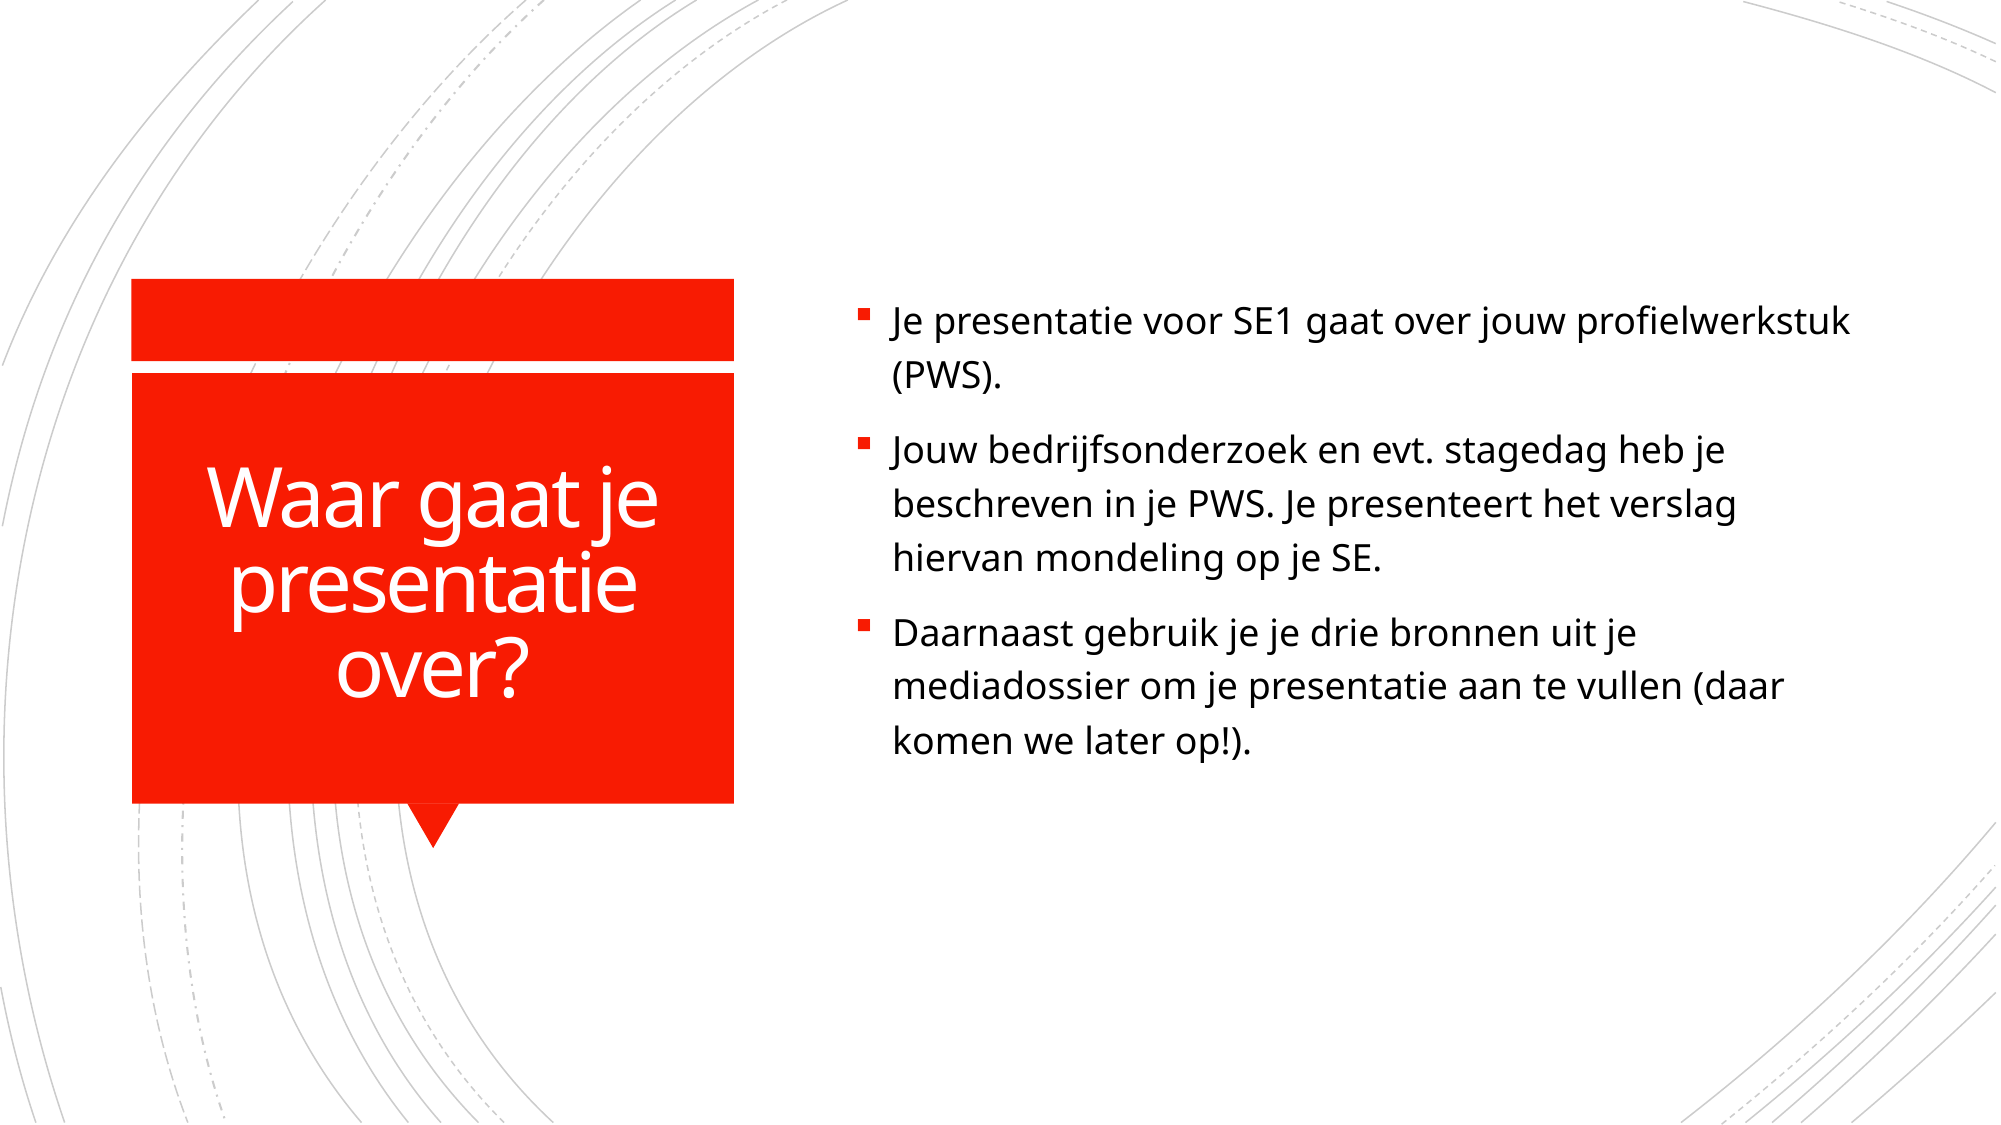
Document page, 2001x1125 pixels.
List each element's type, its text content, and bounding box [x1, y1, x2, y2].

title Waar gaat je presentatie over? [145, 385, 720, 789]
list Je presentatie voor SE1 gaat over jouw profielwerkstuk (PWS). Jouw bedrijfsonderzoek en evt. stagedag heb je beschreven in je PWS. Je presenteert het verslag hiervan mondeling op je SE. Daarnaast gebruik je je drie bronnen uit je mediadossier om je presentatie aan te vullen (daar komen we later op!). [839, 131, 1871, 993]
